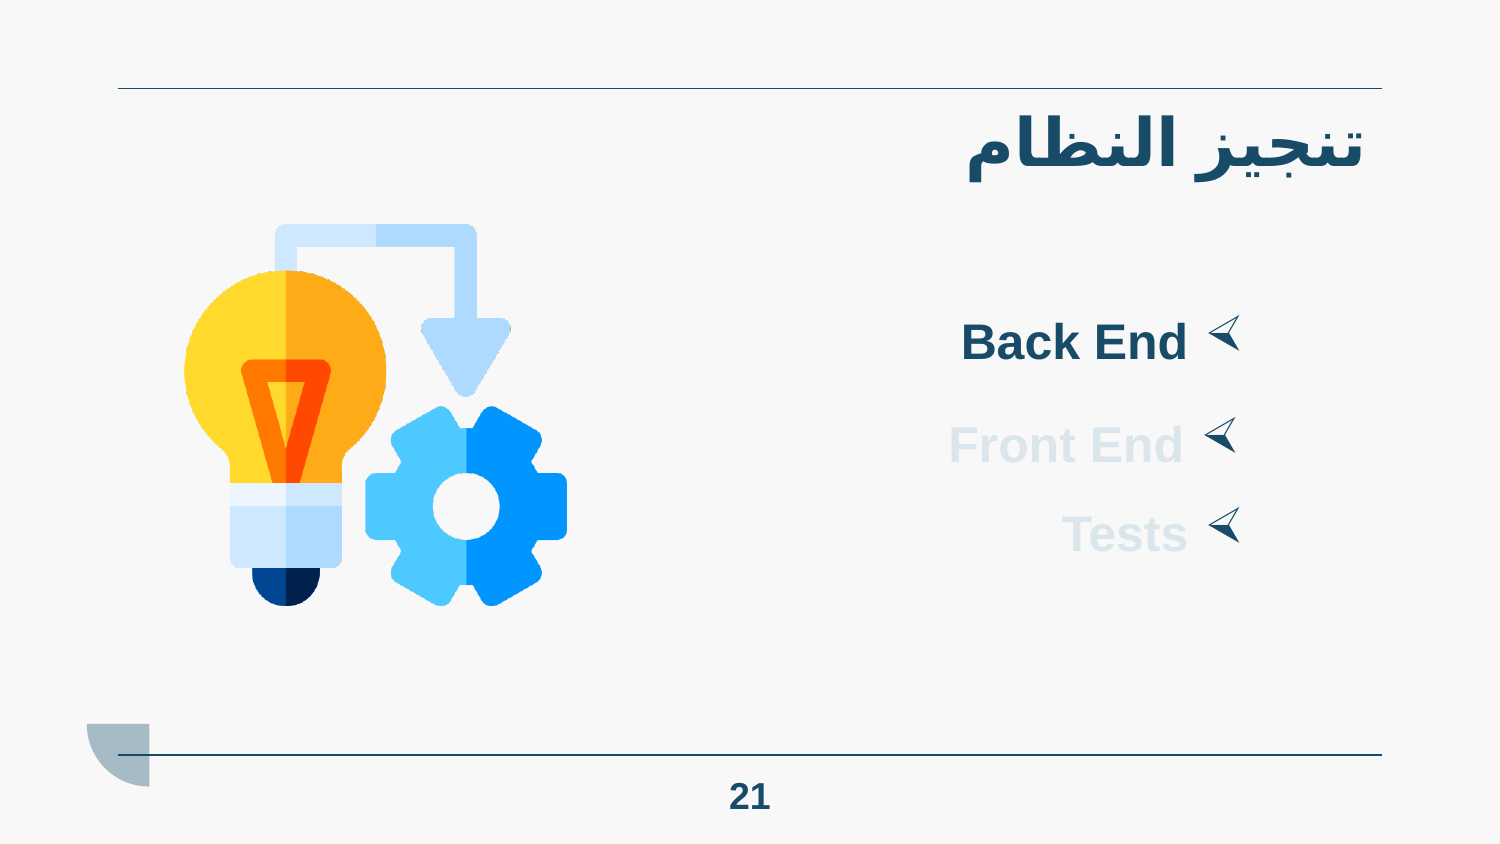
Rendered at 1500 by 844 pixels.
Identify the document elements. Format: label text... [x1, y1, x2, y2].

text_box 21 [698, 758, 801, 831]
text_box Tests [698, 486, 1260, 613]
title تنجيز النظام [118, 85, 1382, 170]
text_box Back End [777, 294, 1260, 421]
text_box Front End [773, 397, 1256, 486]
picture [184, 224, 567, 606]
